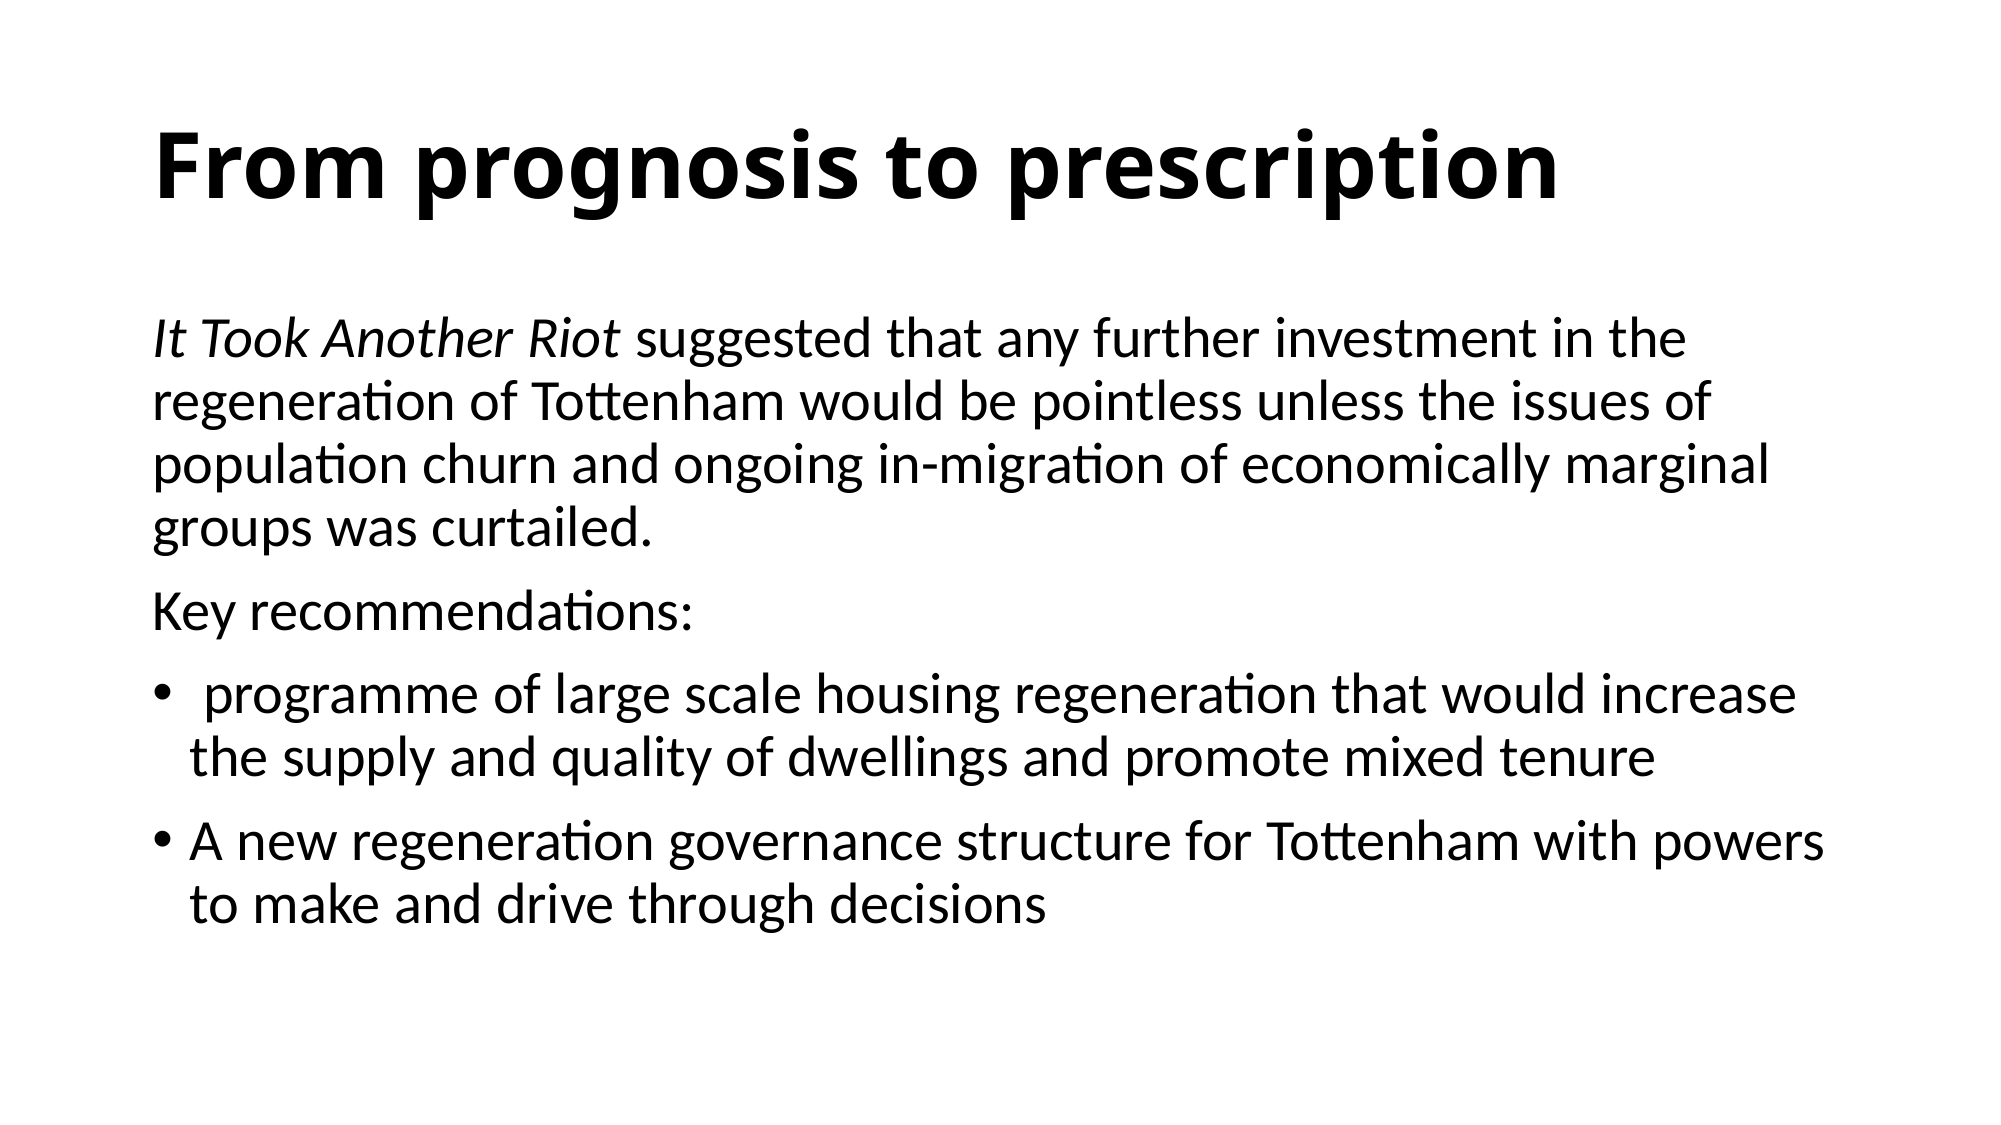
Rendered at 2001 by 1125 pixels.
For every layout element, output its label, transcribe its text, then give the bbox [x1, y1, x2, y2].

title From prognosis to prescription [137, 59, 1863, 278]
list It Took Another Riot suggested that any further investment in the regeneration of Tottenham would be pointless unless the issues of population churn and ongoing in-migration of economically marginal groups was curtailed. Key recommendations: programme of large scale housing regeneration that would increase the supply and quality of dwellings and promote mixed tenure A new regeneration governance structure for Tottenham with powers to make and drive through decisions [137, 299, 1863, 1014]
